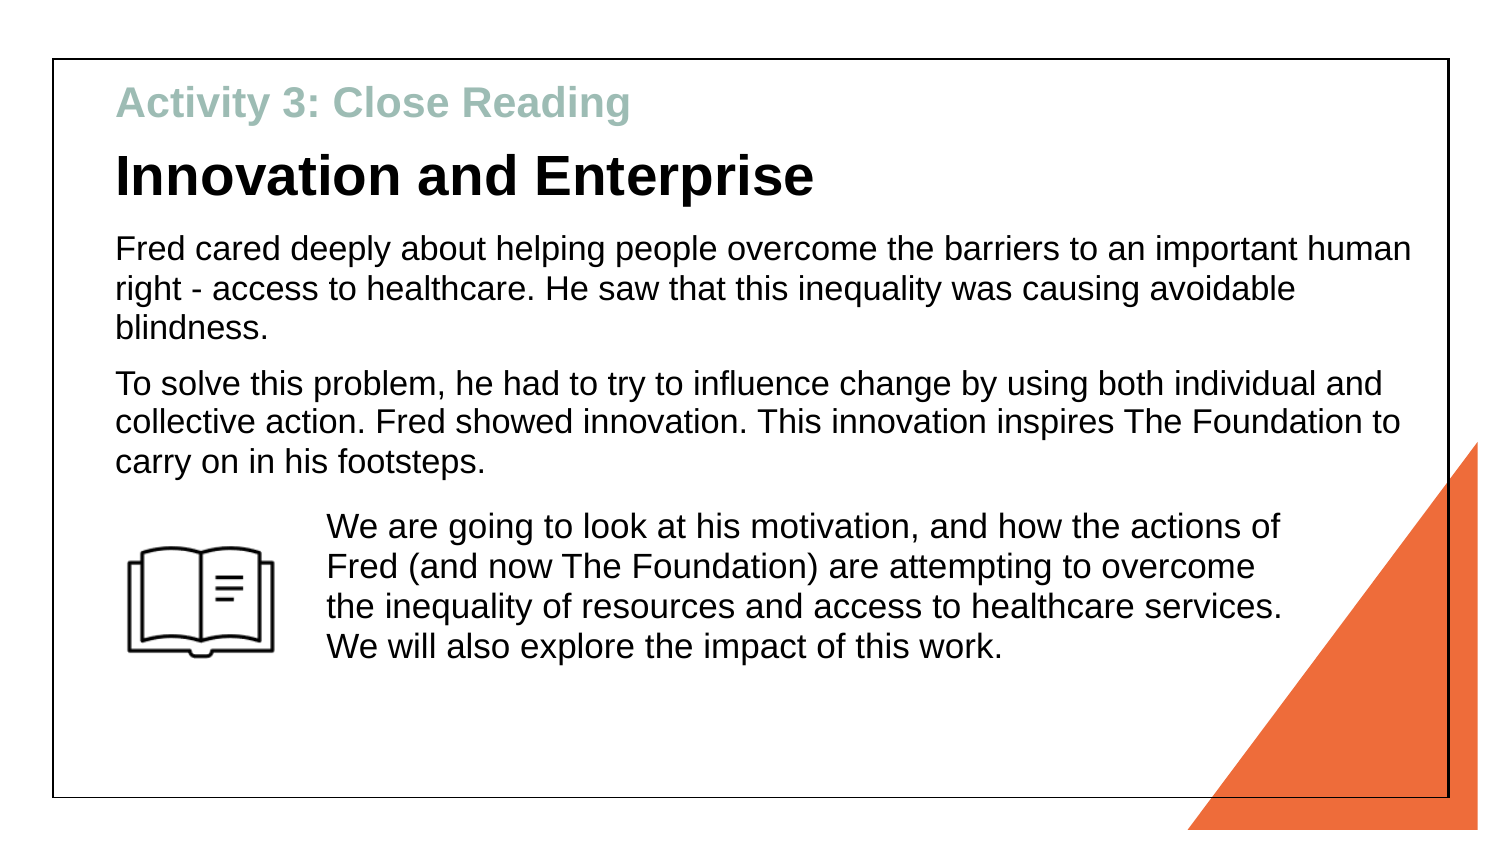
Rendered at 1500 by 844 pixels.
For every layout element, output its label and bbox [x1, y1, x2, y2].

picture [52, 58, 1450, 798]
text_box [1187, 441, 1478, 830]
